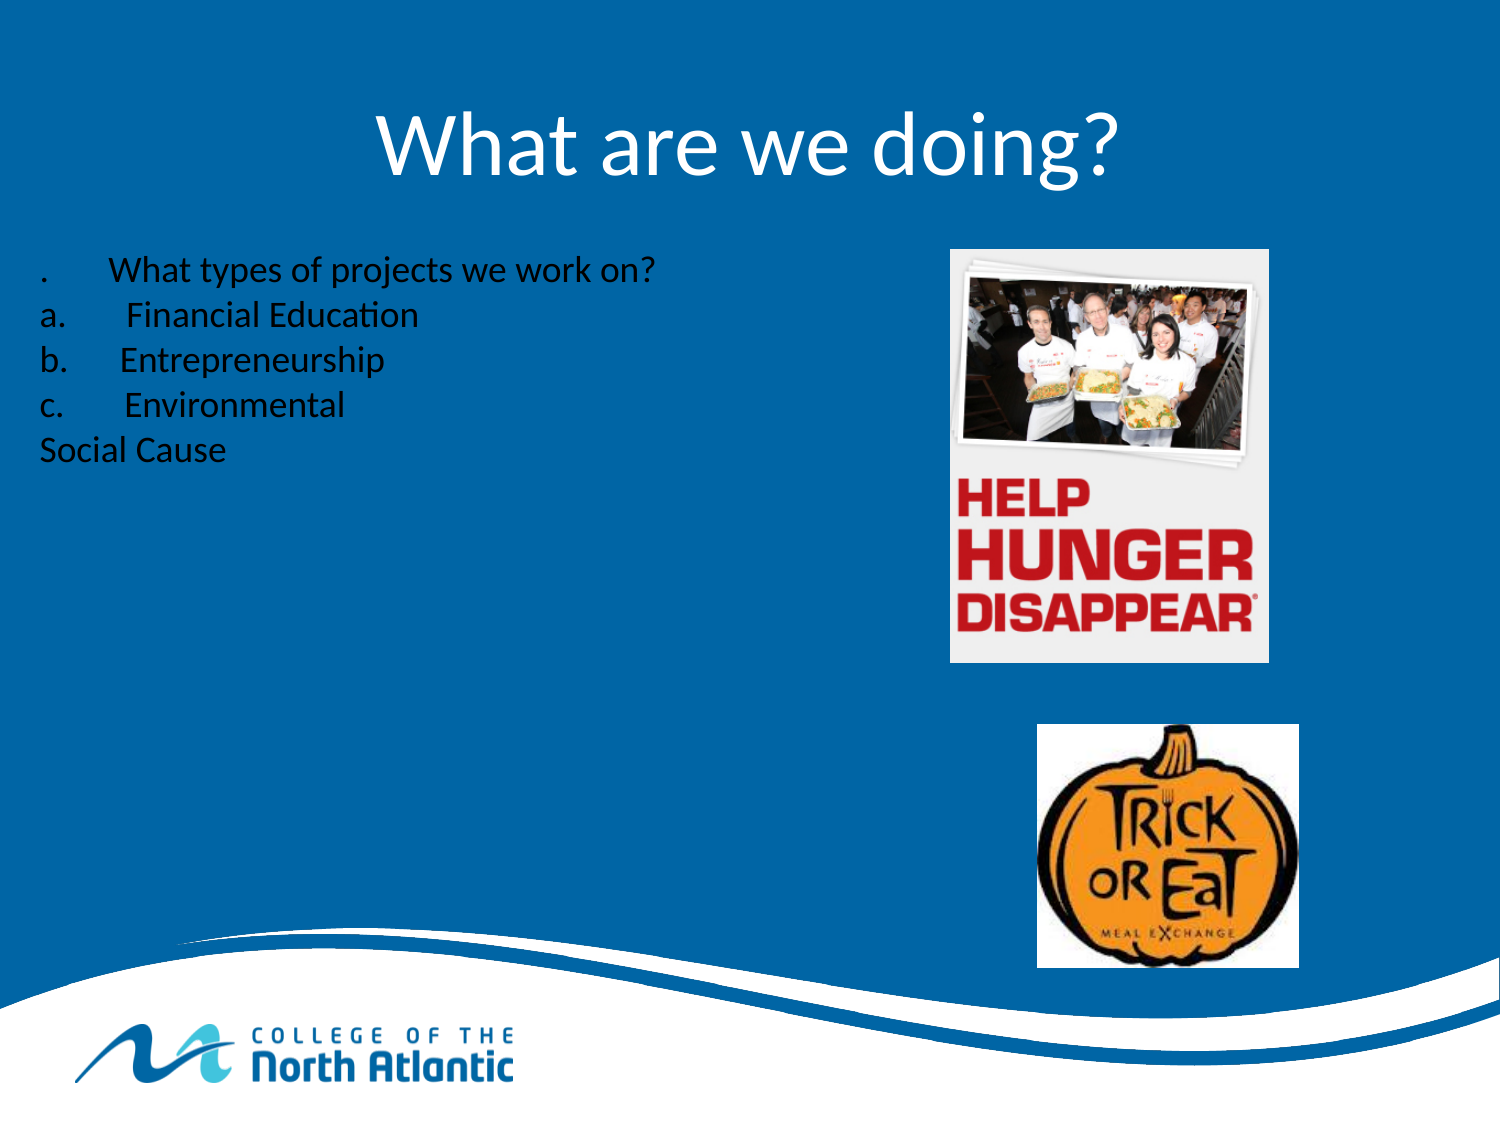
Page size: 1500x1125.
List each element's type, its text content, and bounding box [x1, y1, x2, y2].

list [949, 249, 1270, 663]
text_box . What types of projects we work on? a. Financial Education b. Entrepreneurship c. Environmental Social Cause [24, 237, 775, 478]
title What are we doing? [75, 45, 1425, 233]
picture [0, 724, 1500, 1125]
